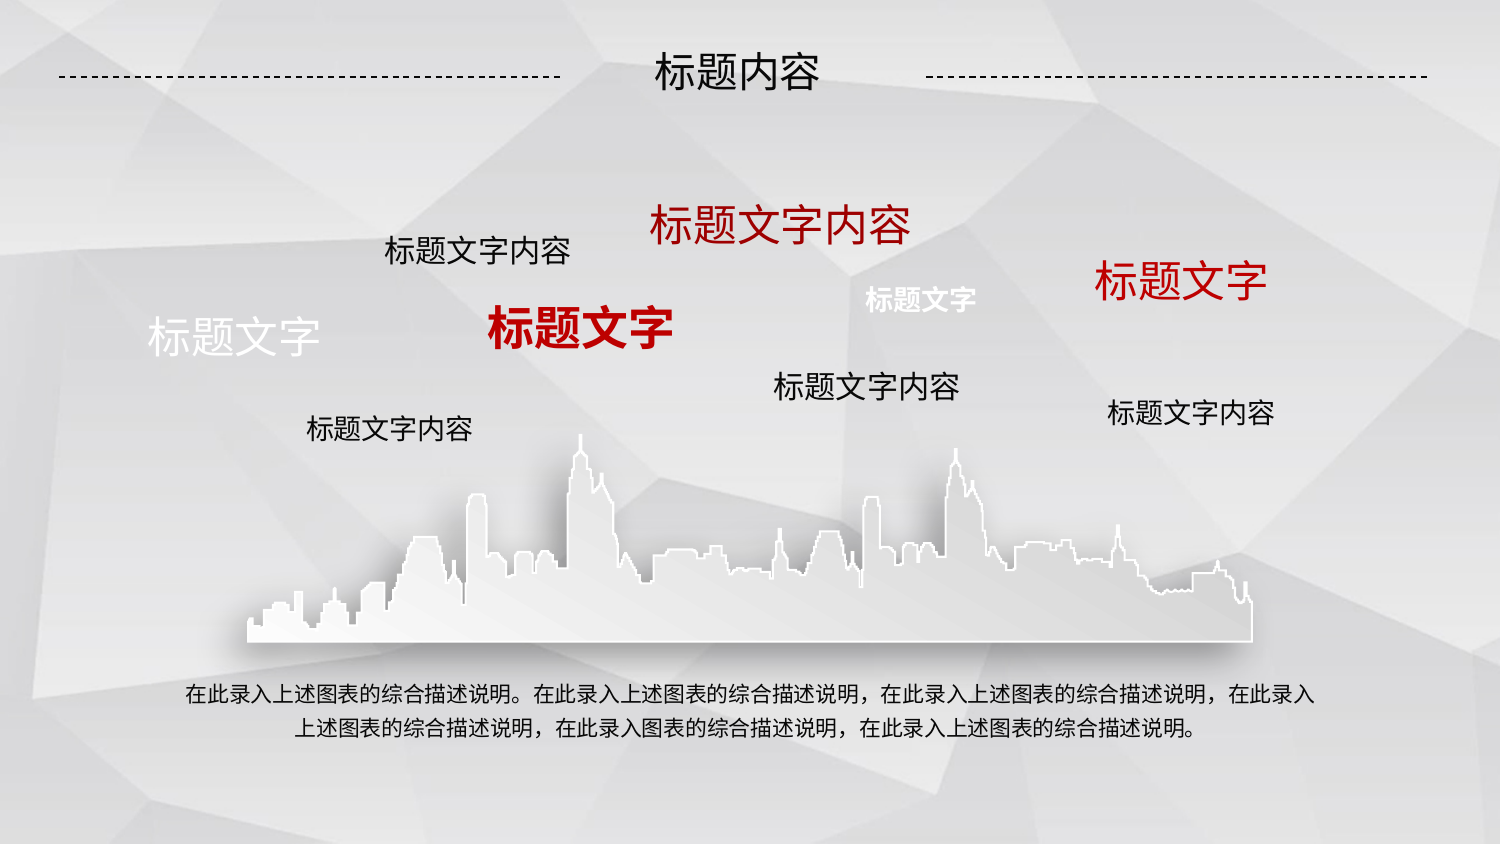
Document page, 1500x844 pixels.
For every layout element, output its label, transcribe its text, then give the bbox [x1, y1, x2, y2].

text_box 标题文字内容 [369, 223, 587, 276]
text_box 标题文字 [132, 302, 338, 370]
text_box 标题文字内容 [1092, 388, 1291, 437]
picture [0, 0, 1500, 844]
text_box 标题文字内容 [758, 359, 976, 412]
text_box 标题文字内容 [634, 189, 927, 258]
text_box 标题文字 [851, 274, 993, 324]
text_box 标题内容 [608, 38, 868, 104]
text_box 标题文字内容 [291, 404, 489, 453]
text_box 标题文字 [1079, 246, 1285, 315]
text_box [247, 433, 1253, 643]
text_box 在此录入上述图表的综合描述说明。在此录入上述图表的综合描述说明，在此录入上述图表的综合描述说明，在此录入上述图表的综合描述说明，在此录入图表的综合描述说明，在此录入上述图表的综合描述说明。 [168, 667, 1335, 747]
text_box 标题文字 [472, 291, 691, 363]
